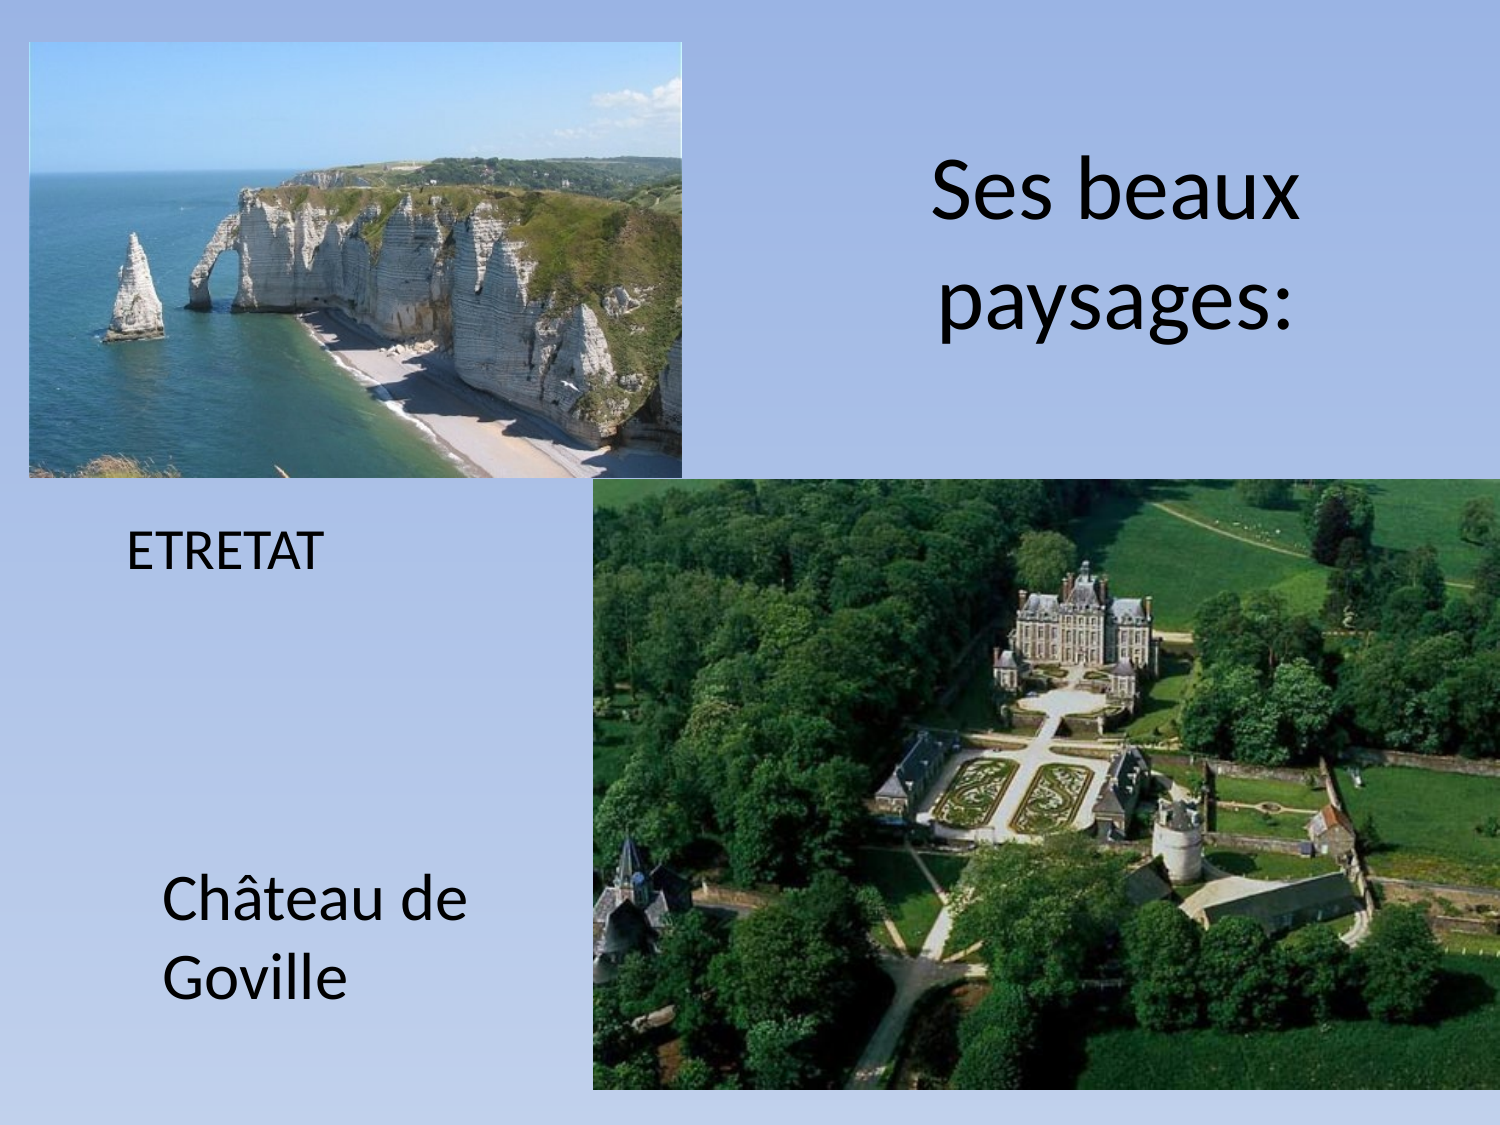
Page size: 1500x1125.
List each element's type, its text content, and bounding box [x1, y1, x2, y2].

text_box ETRETAT [112, 503, 467, 589]
text_box Château de Goville [147, 845, 561, 1021]
picture [593, 479, 1500, 1090]
title Ses beaux paysages: [761, 54, 1471, 421]
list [29, 42, 682, 478]
